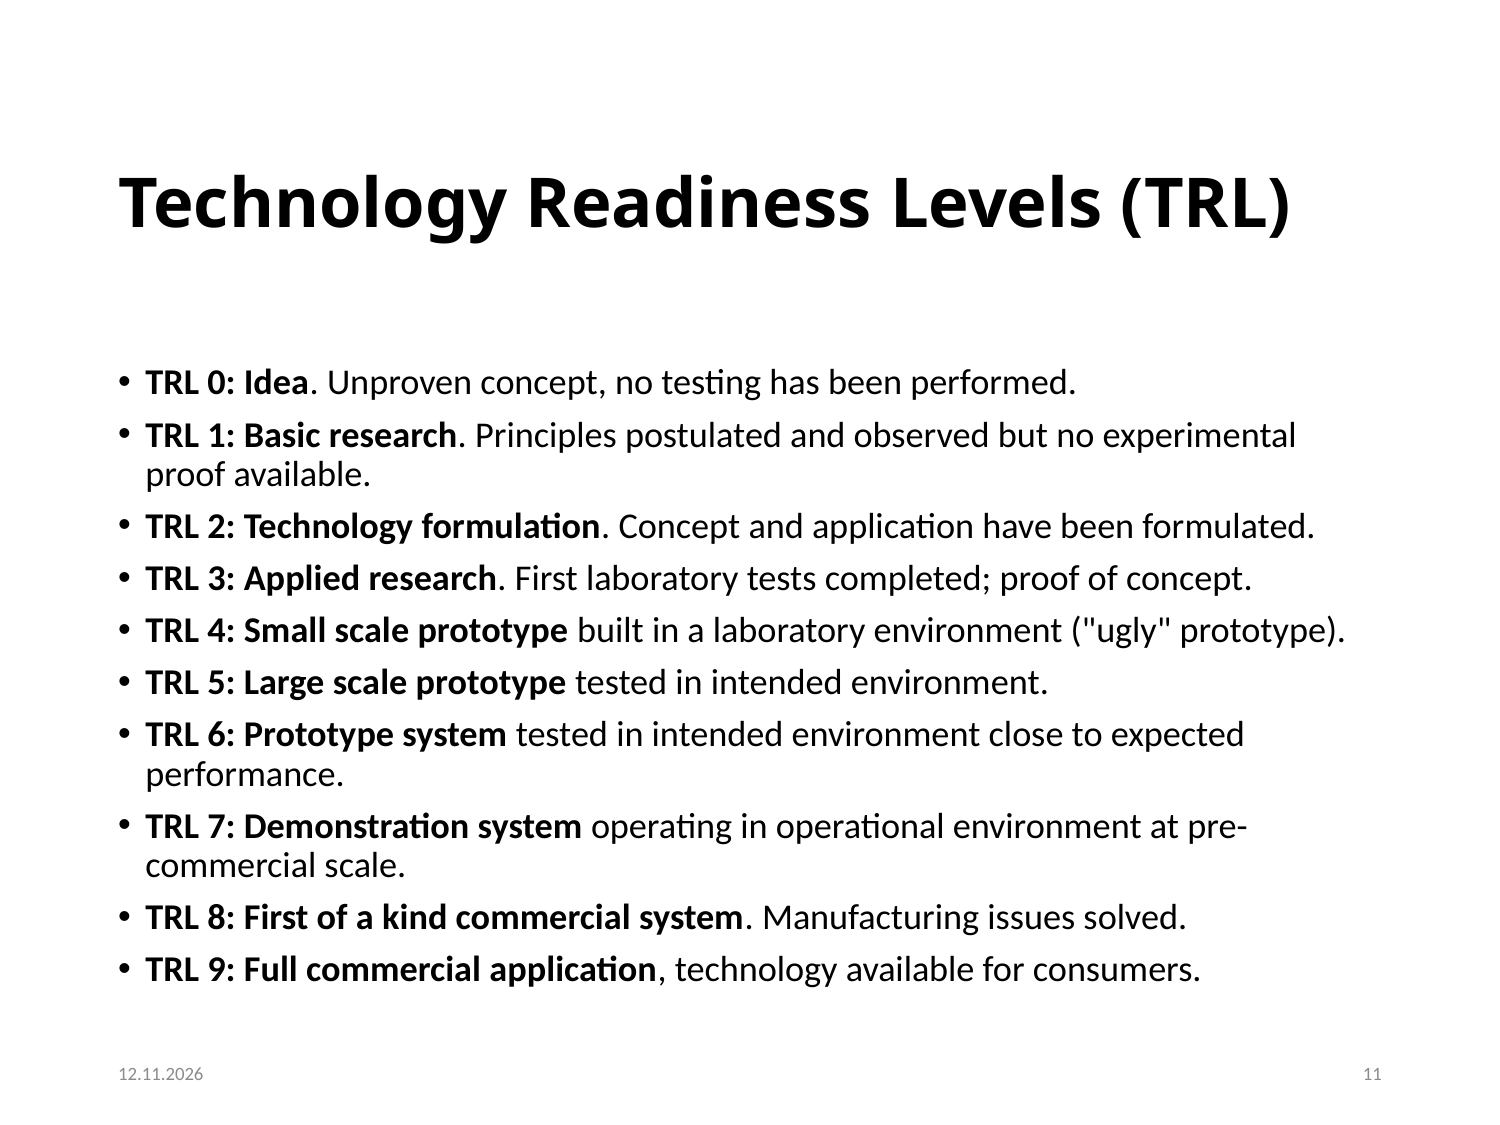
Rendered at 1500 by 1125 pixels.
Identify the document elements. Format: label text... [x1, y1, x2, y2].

list TRL 0: Idea. Unproven concept, no testing has been performed. TRL 1: Basic research. Principles postulated and observed but no experimental proof available. TRL 2: Technology formulation. Concept and application have been formulated. TRL 3: Applied research. First laboratory tests completed; proof of concept. TRL 4: Small scale prototype built in a laboratory environment ("ugly" prototype). TRL 5: Large scale prototype tested in intended environment. TRL 6: Prototype system tested in intended environment close to expected performance. TRL 7: Demonstration system operating in operational environment at pre-commercial scale. TRL 8: First of a kind commercial system. Manufacturing issues solved. TRL 9: Full commercial application, technology available for consumers. [103, 299, 1397, 1014]
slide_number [103, 1042, 441, 1103]
slide_number 11 [1059, 1042, 1397, 1103]
title Technology Readiness Levels (TRL) [103, 59, 1397, 278]
